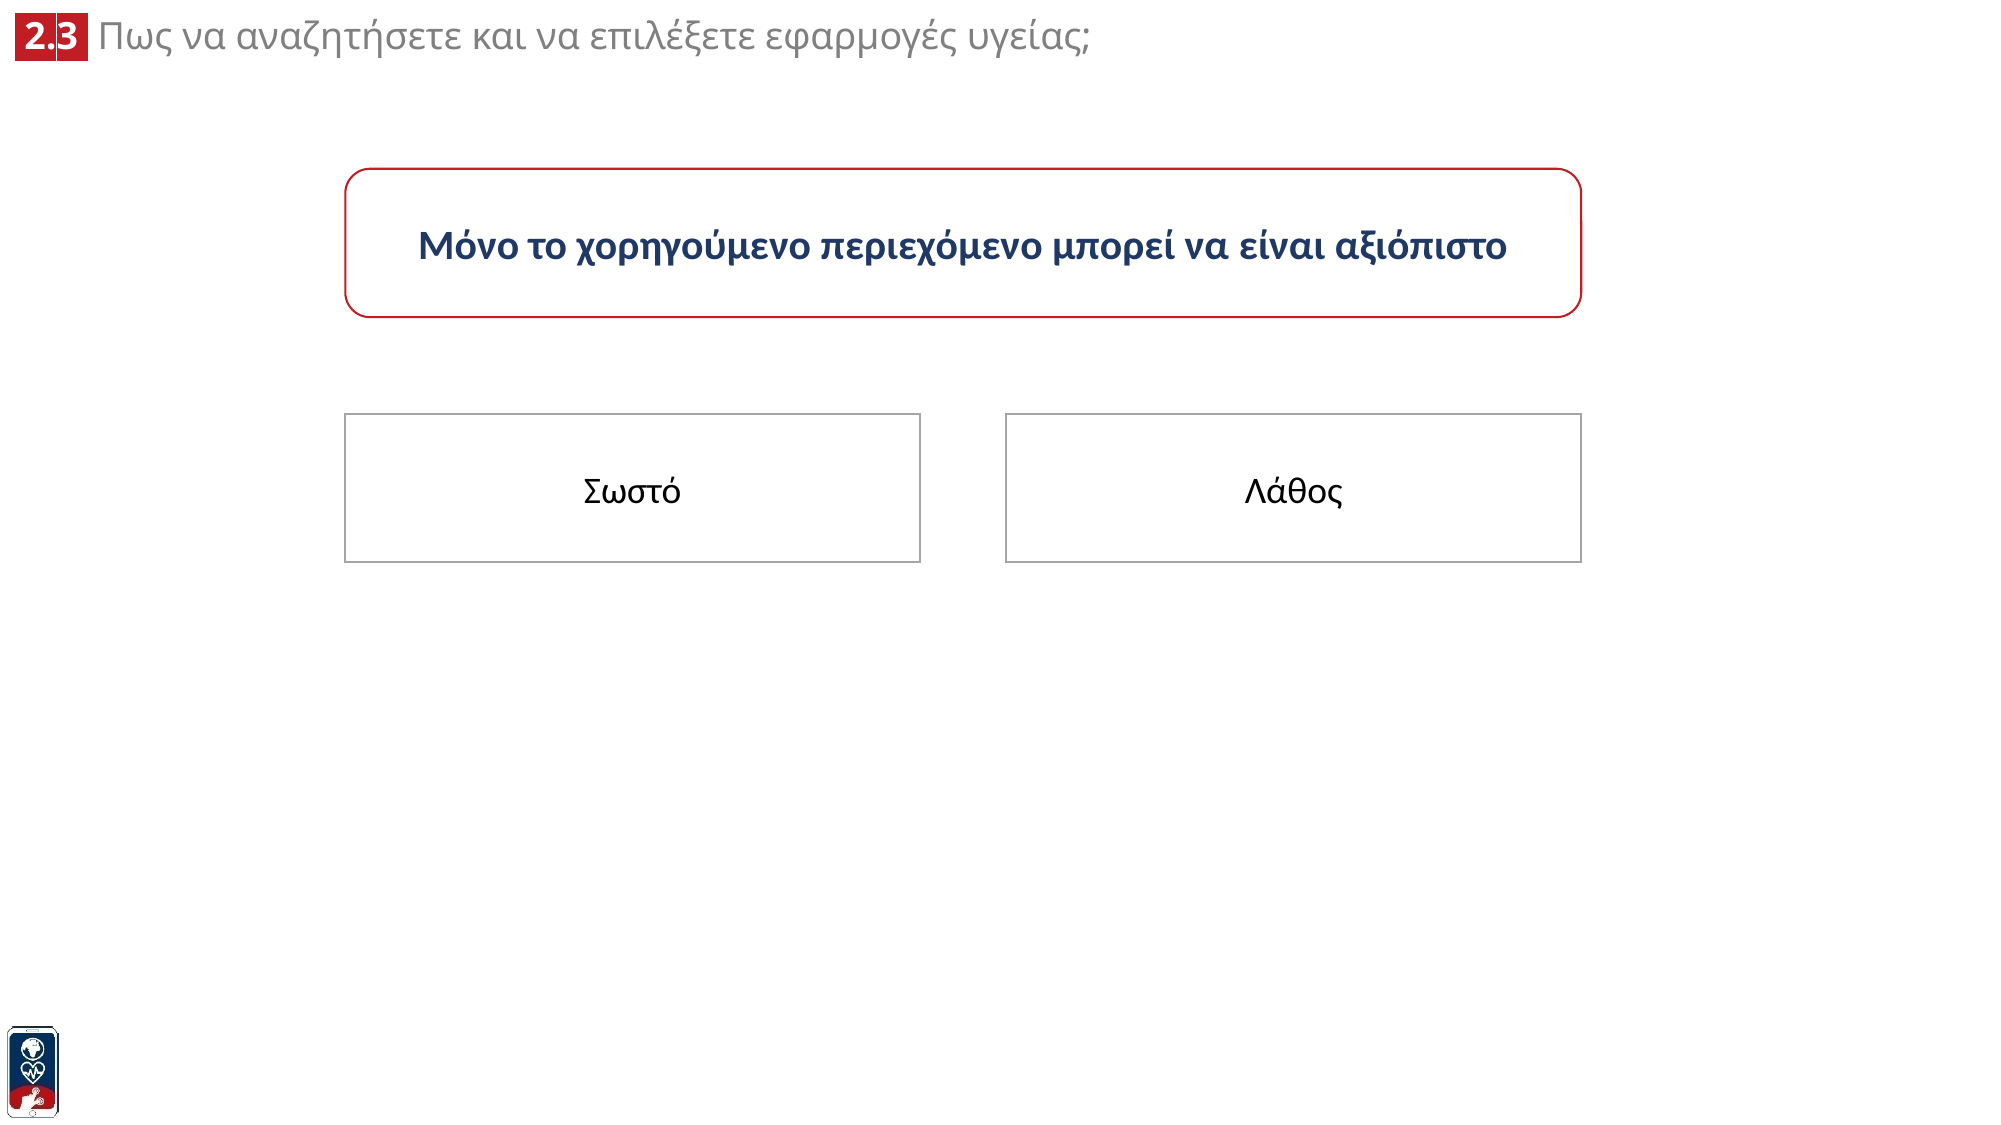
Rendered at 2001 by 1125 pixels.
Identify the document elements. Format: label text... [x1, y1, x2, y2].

text_box Λάθος [1005, 413, 1582, 563]
picture [7, 1026, 59, 1118]
text_box Μόνο το χορηγούμενο περιεχόμενο μπορεί να είναι αξιόπιστο [344, 167, 1583, 319]
text_box Σωστό [344, 413, 921, 563]
